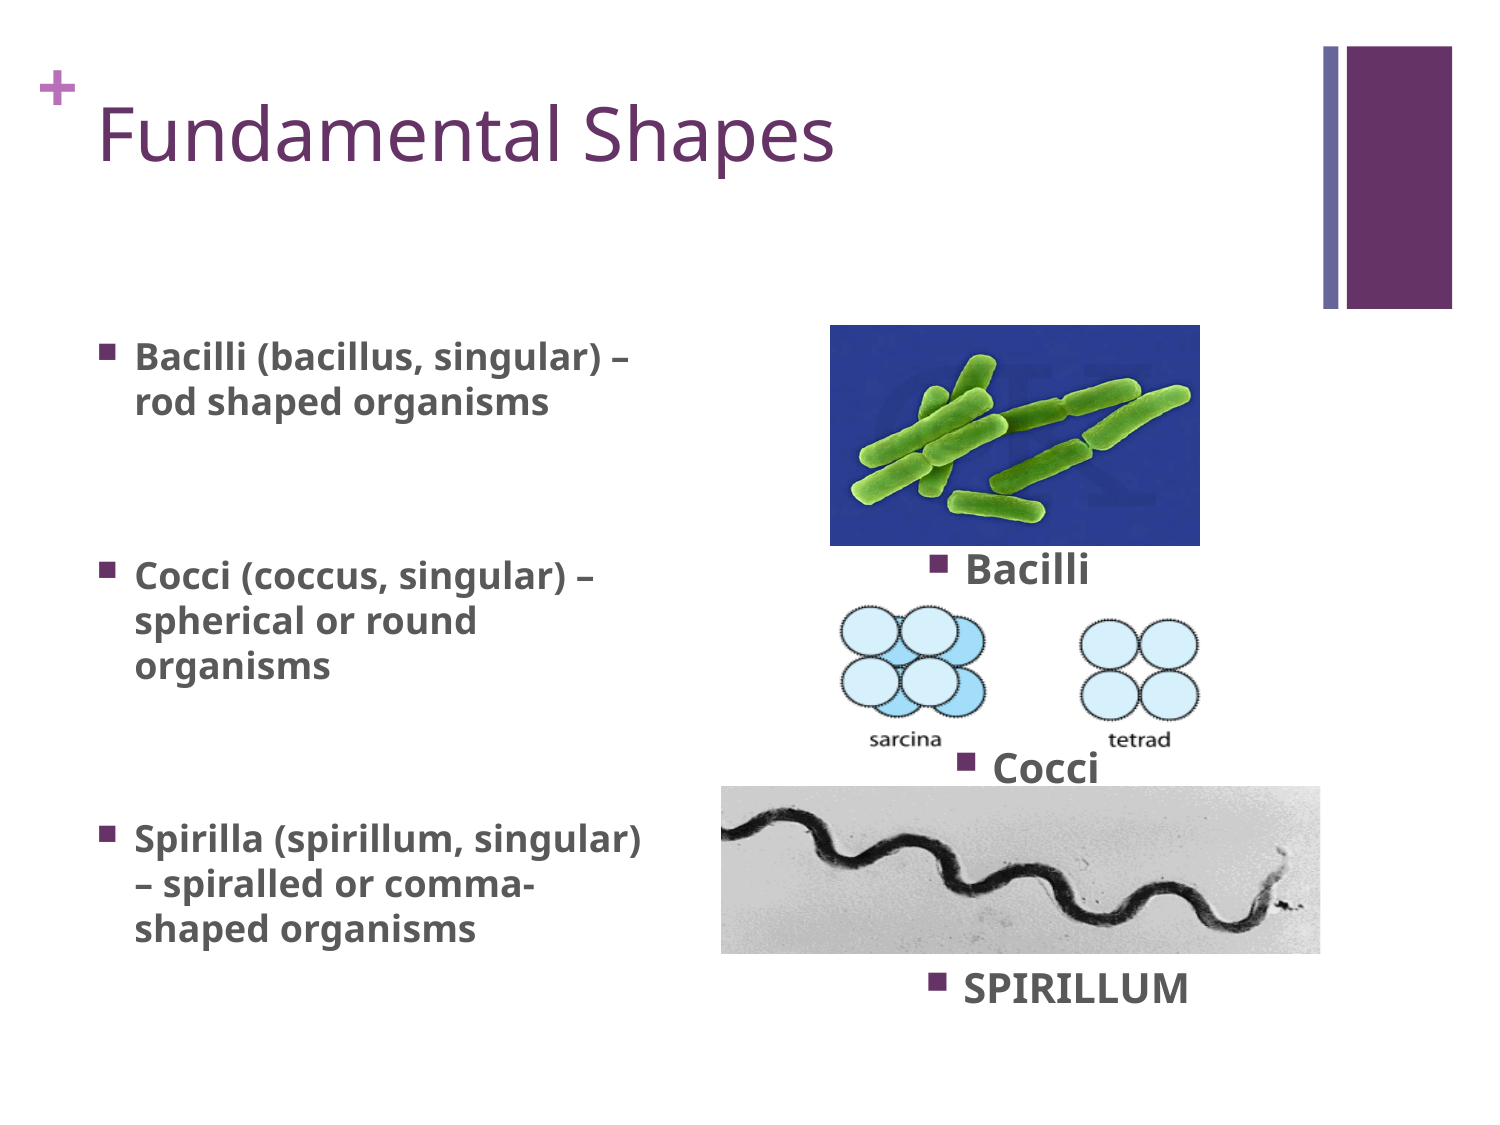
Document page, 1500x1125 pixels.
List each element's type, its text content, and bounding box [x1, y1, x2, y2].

list Bacilli (bacillus, singular) – rod shaped organisms Cocci (coccus, singular) – spherical or round organisms Spirilla (spirillum, singular) – spiralled or comma-shaped organisms [81, 325, 682, 1005]
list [721, 325, 1323, 1006]
title Fundamental Shapes [81, 79, 1322, 263]
